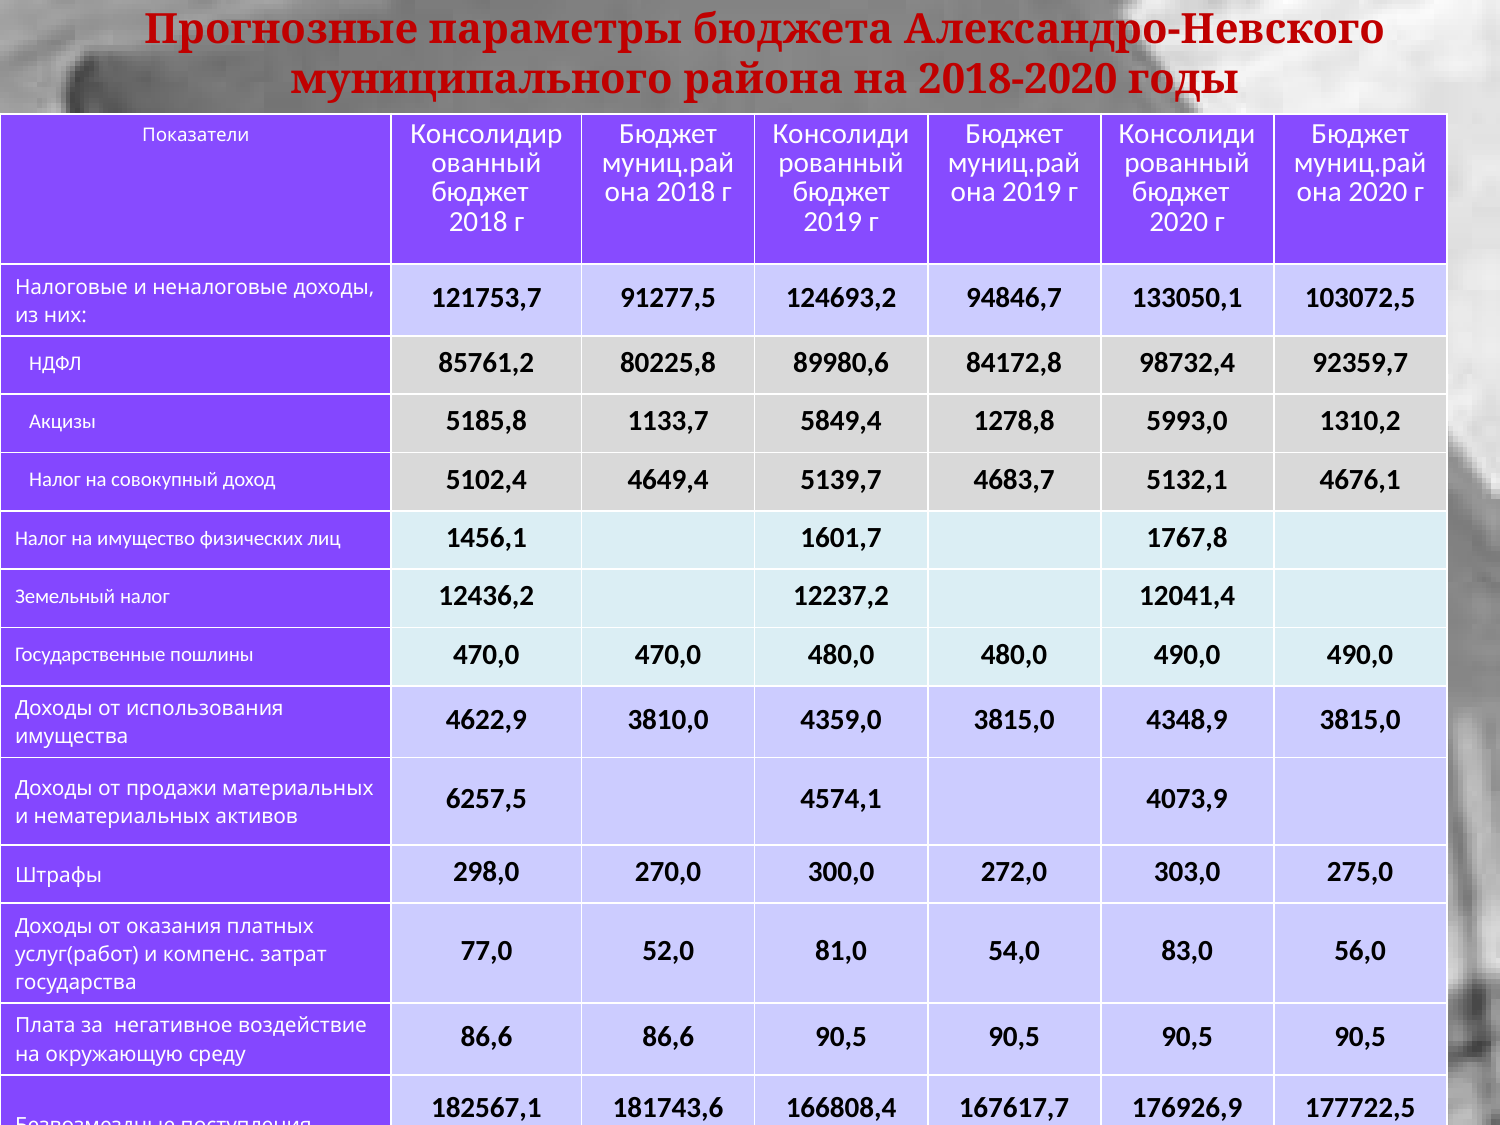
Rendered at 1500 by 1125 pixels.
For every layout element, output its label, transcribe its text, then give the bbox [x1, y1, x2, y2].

table_cell 54,0 [929, 904, 1100, 1002]
table_cell Налог на имущество физических лиц [1, 512, 390, 568]
table_cell 77,0 [392, 904, 581, 1002]
table_cell 181743,6 [582, 1076, 754, 1125]
table_cell 480,0 [929, 628, 1100, 685]
table_cell 98732,4 [1102, 337, 1273, 393]
table_cell 52,0 [582, 904, 754, 1002]
table_cell 490,0 [1102, 628, 1273, 685]
table_cell Доходы от использования имущества [1, 687, 390, 757]
table_cell 3810,0 [582, 687, 754, 757]
table_cell 81,0 [755, 904, 927, 1002]
table_cell 5102,4 [392, 453, 581, 510]
table_cell 272,0 [929, 846, 1100, 902]
table_cell 177722,5 [1275, 1076, 1446, 1125]
table_cell 121753,7 [392, 265, 581, 335]
table_cell 90,5 [1275, 1004, 1446, 1074]
table_header Бюджет муниц.района 2018 г [582, 115, 754, 263]
title Прогнозные параметры бюджета Александро-Невского муниципального района на 2018-2020 годы [29, 19, 1500, 86]
table_cell 90,5 [755, 1004, 927, 1074]
table_header Бюджет муниц.района 2019 г [929, 115, 1100, 263]
table_cell 275,0 [1275, 846, 1446, 902]
table_cell 103072,5 [1275, 265, 1446, 335]
table_cell Доходы от продажи материальных и нематериальных активов [1, 758, 390, 844]
table_cell 83,0 [1102, 904, 1273, 1002]
table_cell Государственные пошлины [1, 628, 390, 685]
table_cell 1456,1 [392, 512, 581, 568]
table_cell [929, 512, 1100, 568]
table_cell 166808,4 [755, 1076, 927, 1125]
table_cell 91277,5 [582, 265, 754, 335]
table_cell 86,6 [392, 1004, 581, 1074]
table_cell [582, 512, 754, 568]
table_cell [582, 570, 754, 627]
table_cell 1767,8 [1102, 512, 1273, 568]
table_header Консолидированный бюджет 2019 г [755, 115, 927, 263]
table_header Консолидированный бюджет 2020 г [1102, 115, 1273, 263]
table_cell Акцизы [1, 395, 390, 452]
table_cell НДФЛ [1, 337, 390, 393]
table_cell 90,5 [1102, 1004, 1273, 1074]
table_cell 56,0 [1275, 904, 1446, 1002]
table_header Консолидированный бюджет 2018 г [392, 115, 581, 263]
table_cell 4348,9 [1102, 687, 1273, 757]
table_cell [1275, 570, 1446, 627]
table_cell Налоговые и неналоговые доходы, из них: [1, 265, 390, 335]
table_cell 4574,1 [755, 758, 927, 844]
table_cell 4676,1 [1275, 453, 1446, 510]
table_cell 84172,8 [929, 337, 1100, 393]
table_cell 5849,4 [755, 395, 927, 452]
table_cell 4683,7 [929, 453, 1100, 510]
table_cell 4649,4 [582, 453, 754, 510]
table_cell Земельный налог [1, 570, 390, 627]
table_cell 3815,0 [929, 687, 1100, 757]
table_cell 85761,2 [392, 337, 581, 393]
table_cell 1310,2 [1275, 395, 1446, 452]
table_cell 92359,7 [1275, 337, 1446, 393]
text_box [0, 0, 1500, 1125]
table_cell Налог на совокупный доход [1, 453, 390, 510]
table_cell 298,0 [392, 846, 581, 902]
table_cell 12237,2 [755, 570, 927, 627]
table_cell 89980,6 [755, 337, 927, 393]
table_header Показатели [1, 115, 390, 263]
table_cell 80225,8 [582, 337, 754, 393]
table_cell Доходы от оказания платных услуг(работ) и компенс. затрат государства [1, 904, 390, 1002]
table_cell 5993,0 [1102, 395, 1273, 452]
table_cell 182567,1 [392, 1076, 581, 1125]
table_cell 5139,7 [755, 453, 927, 510]
table_cell 124693,2 [755, 265, 927, 335]
table_cell 133050,1 [1102, 265, 1273, 335]
table_header Бюджет муниц.района 2020 г [1275, 115, 1446, 263]
table_cell [582, 758, 754, 844]
table_cell 94846,7 [929, 265, 1100, 335]
table_cell 6257,5 [392, 758, 581, 844]
table_cell 90,5 [929, 1004, 1100, 1074]
table_cell 470,0 [582, 628, 754, 685]
table_cell 12041,4 [1102, 570, 1273, 627]
table_cell [1275, 758, 1446, 844]
table_cell 86,6 [582, 1004, 754, 1074]
table_cell [1275, 512, 1446, 568]
table_cell 480,0 [755, 628, 927, 685]
table_cell 5185,8 [392, 395, 581, 452]
table_cell 5132,1 [1102, 453, 1273, 510]
table_cell 1278,8 [929, 395, 1100, 452]
table_cell 270,0 [582, 846, 754, 902]
table_cell 303,0 [1102, 846, 1273, 902]
table_cell 4359,0 [755, 687, 927, 757]
table_cell 470,0 [392, 628, 581, 685]
table_cell Штрафы [1, 846, 390, 902]
table_cell 4622,9 [392, 687, 581, 757]
table_cell 3815,0 [1275, 687, 1446, 757]
table_cell 12436,2 [392, 570, 581, 627]
table_cell 490,0 [1275, 628, 1446, 685]
table_cell Плата за негативное воздействие на окружающую среду [1, 1004, 390, 1074]
table_cell 300,0 [755, 846, 927, 902]
table_cell Безвозмездные поступления [1, 1076, 390, 1125]
table_cell [929, 758, 1100, 844]
table_cell 167617,7 [929, 1076, 1100, 1125]
table_cell 176926,9 [1102, 1076, 1273, 1125]
table_cell 4073,9 [1102, 758, 1273, 844]
table_cell 1133,7 [582, 395, 754, 452]
table_cell 1601,7 [755, 512, 927, 568]
table_cell [929, 570, 1100, 627]
